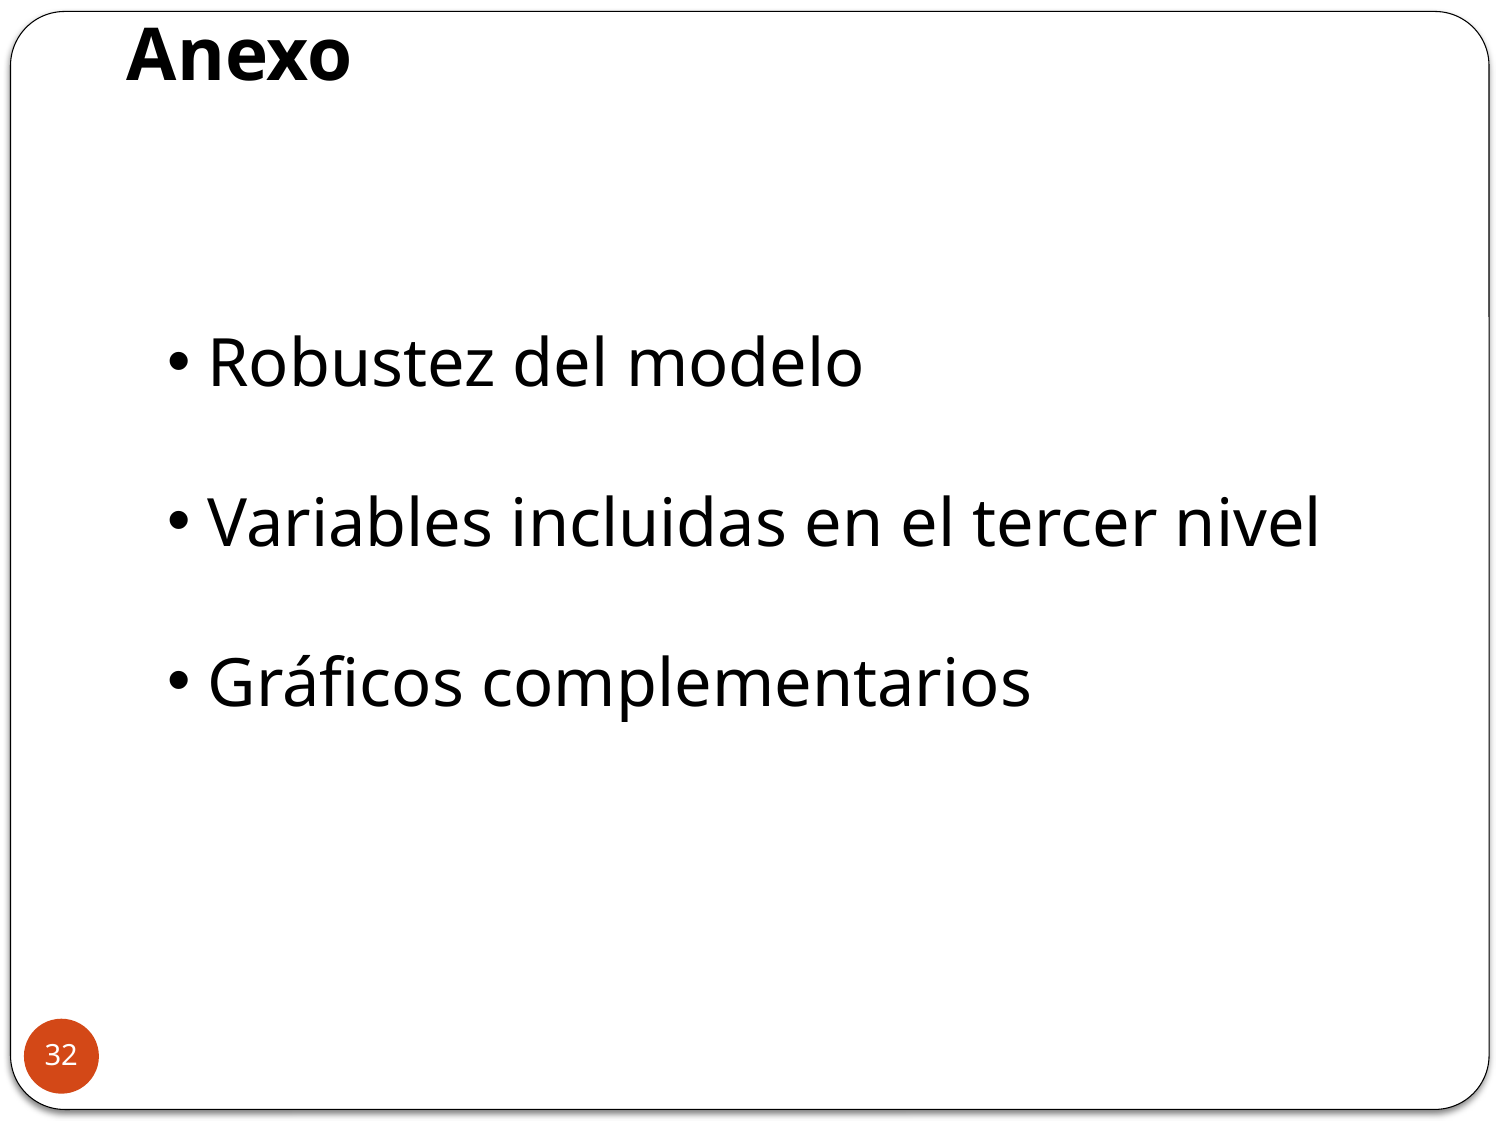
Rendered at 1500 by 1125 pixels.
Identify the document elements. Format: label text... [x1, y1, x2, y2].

slide_number 32 [23, 1018, 99, 1094]
text_box Robustez del modelo Variables incluidas en el tercer nivel Gráficos complementarios [152, 312, 1372, 807]
text_box Anexo [112, 0, 1388, 103]
